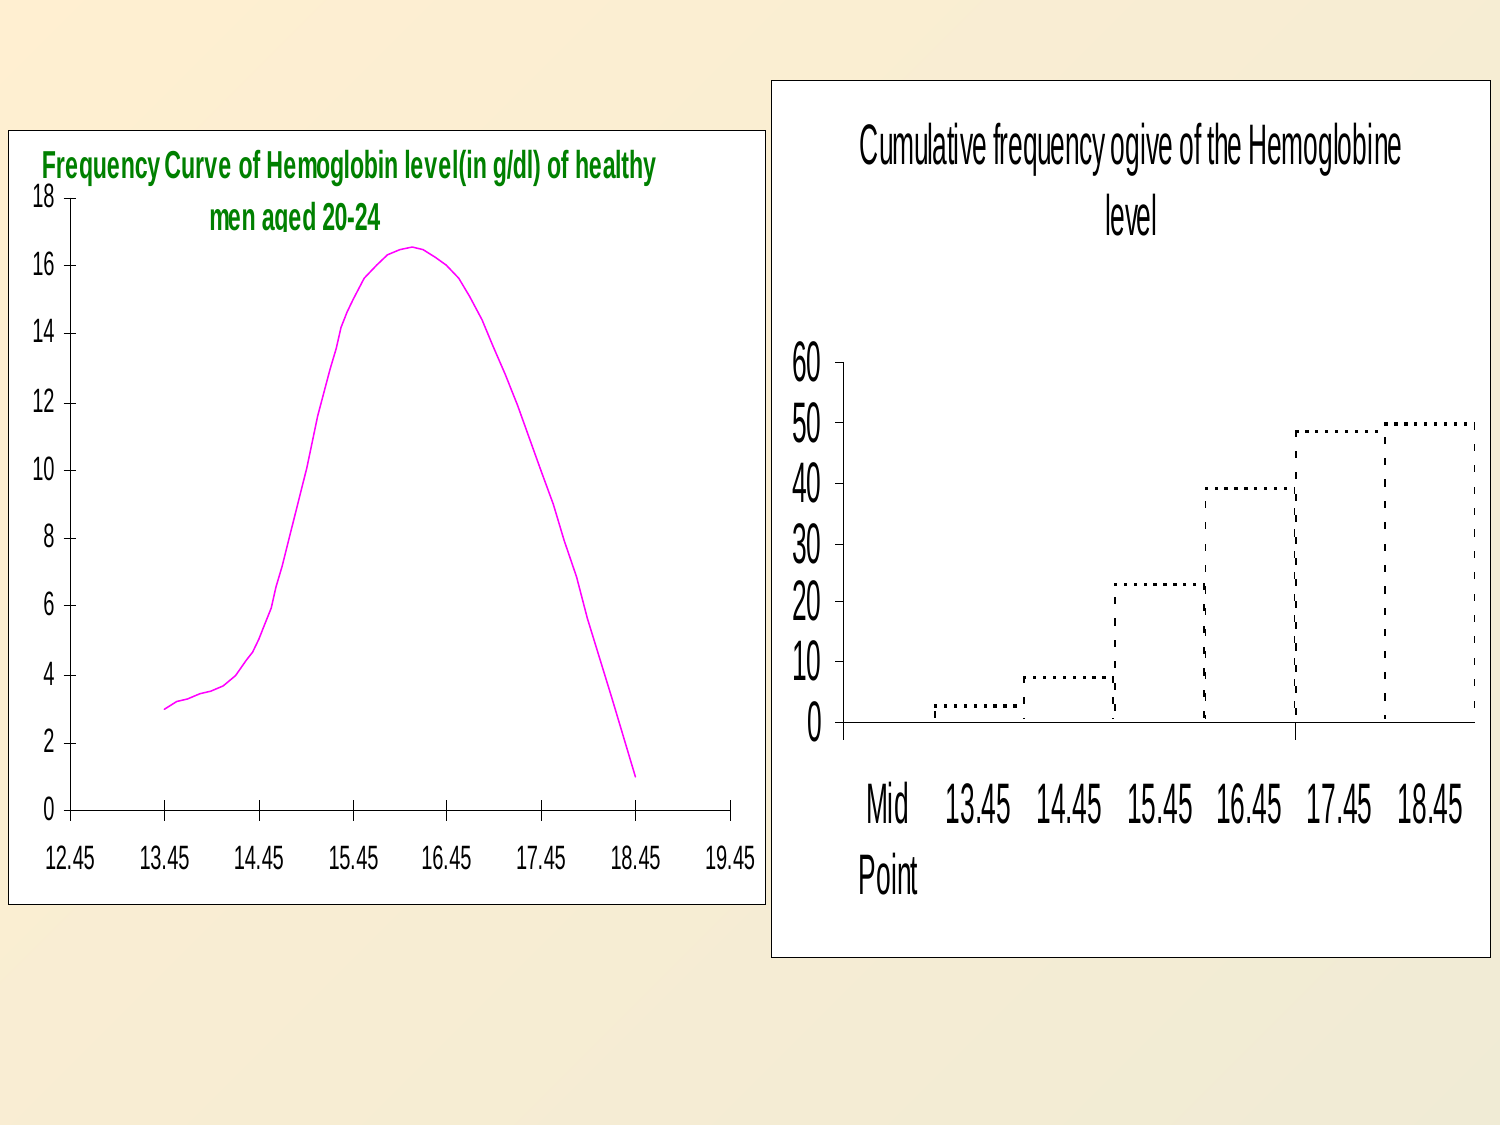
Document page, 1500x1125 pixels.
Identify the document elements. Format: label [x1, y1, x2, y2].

text_box [0, 116, 757, 918]
text_box [762, 62, 1500, 976]
